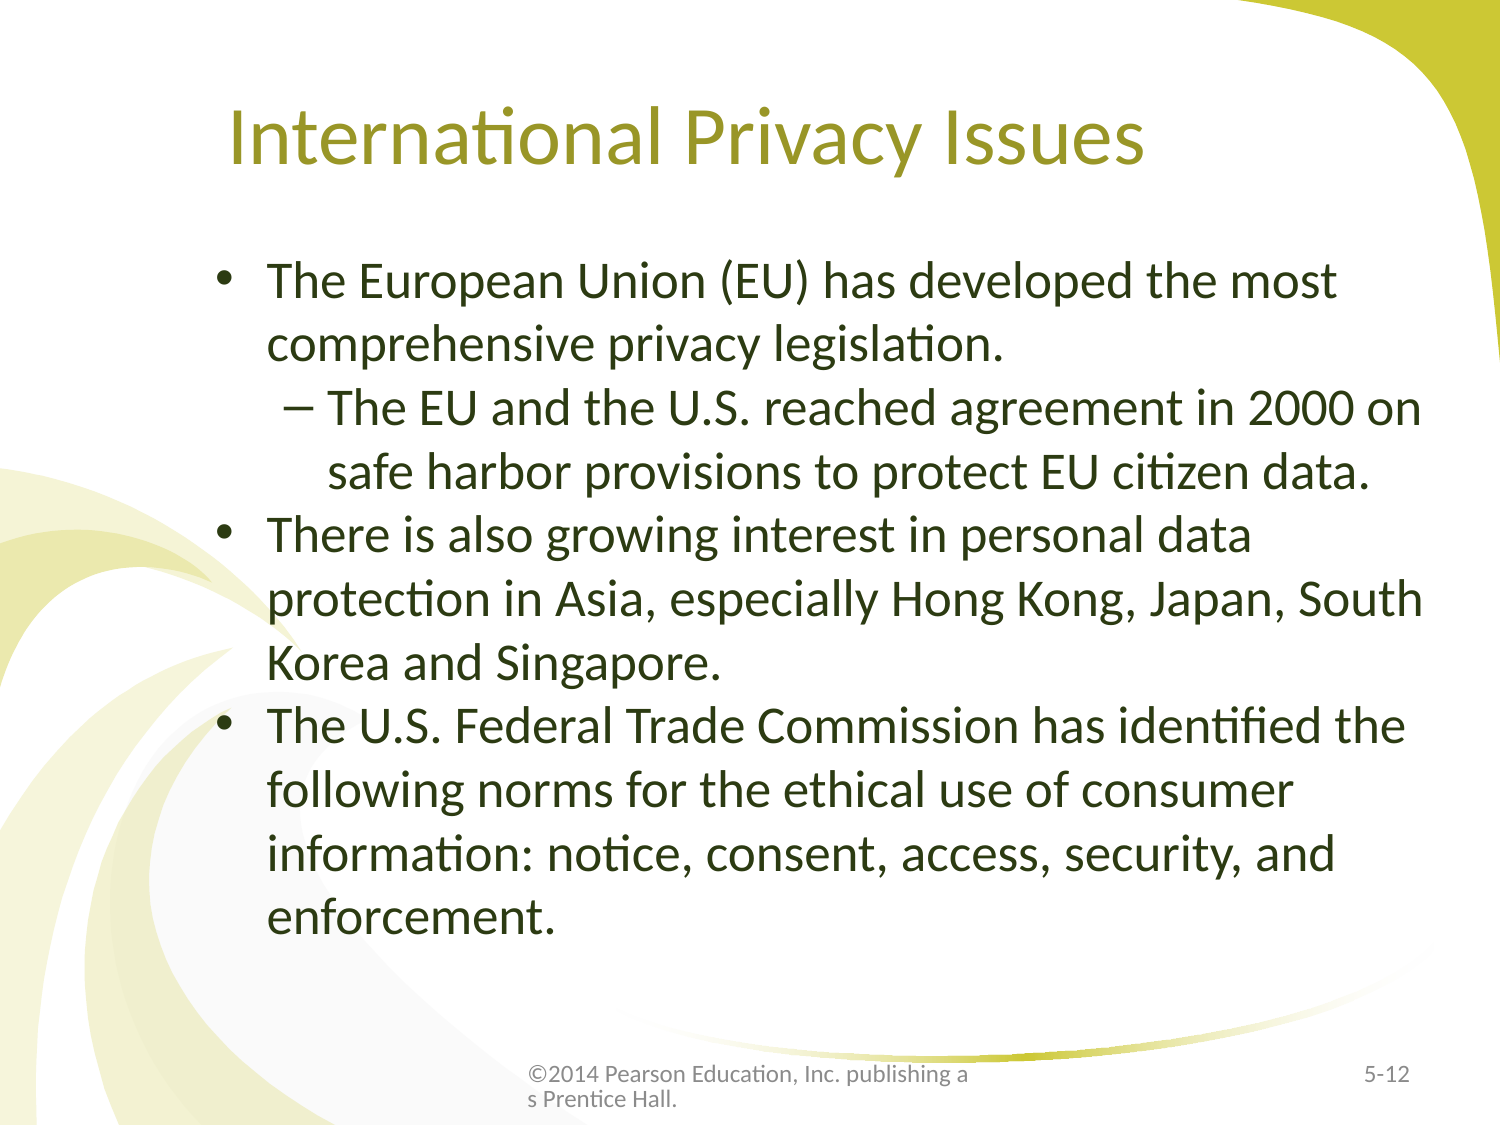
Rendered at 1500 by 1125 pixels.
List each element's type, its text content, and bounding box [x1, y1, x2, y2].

title International Privacy Issues [212, 50, 1476, 213]
footer ©2014 Pearson Education, Inc. publishing as Prentice Hall. [512, 1042, 988, 1103]
slide_number 5-12 [1074, 1042, 1425, 1103]
list The European Union (EU) has developed the most comprehensive privacy legislation. The EU and the U.S. reached agreement in 2000 on safe harbor provisions to protect EU citizen data. There is also growing interest in personal data protection in Asia, especially Hong Kong, Japan, South Korea and Singapore. The U.S. Federal Trade Commission has identified the following norms for the ethical use of consumer information: notice, consent, access, security, and enforcement. [200, 237, 1463, 1000]
